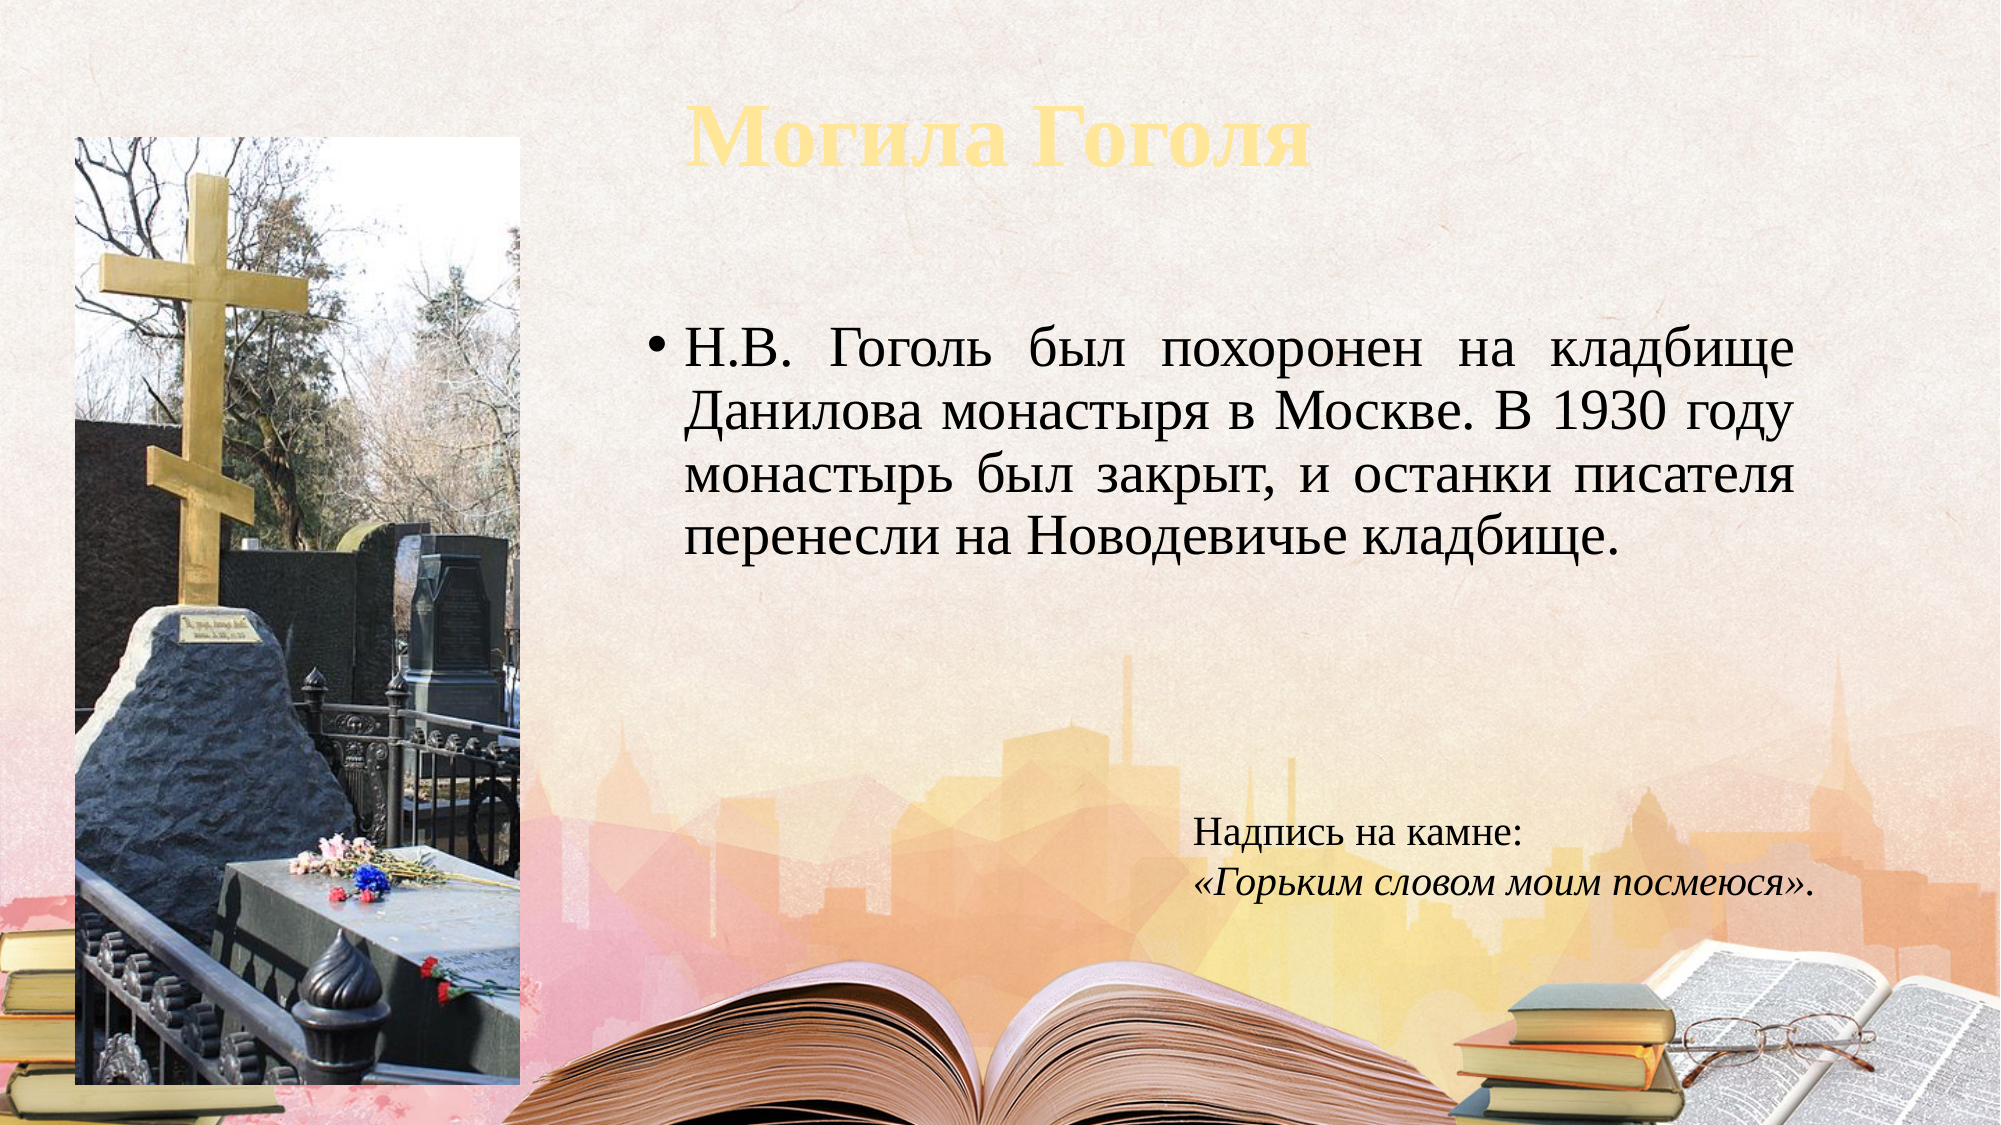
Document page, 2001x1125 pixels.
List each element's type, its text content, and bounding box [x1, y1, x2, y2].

list Н.В. Гоголь был похоронен на кладбище Данилова монастыря в Москве. В 1930 году монастырь был закрыт, и останки писателя перенесли на Новодевичье кладбище. [631, 308, 1811, 1023]
picture [0, 0, 2001, 1125]
text_box Надпись на камне: «Горьким словом моим посмеюся». [1178, 796, 2000, 912]
title Могила Гоголя [137, 28, 1863, 246]
